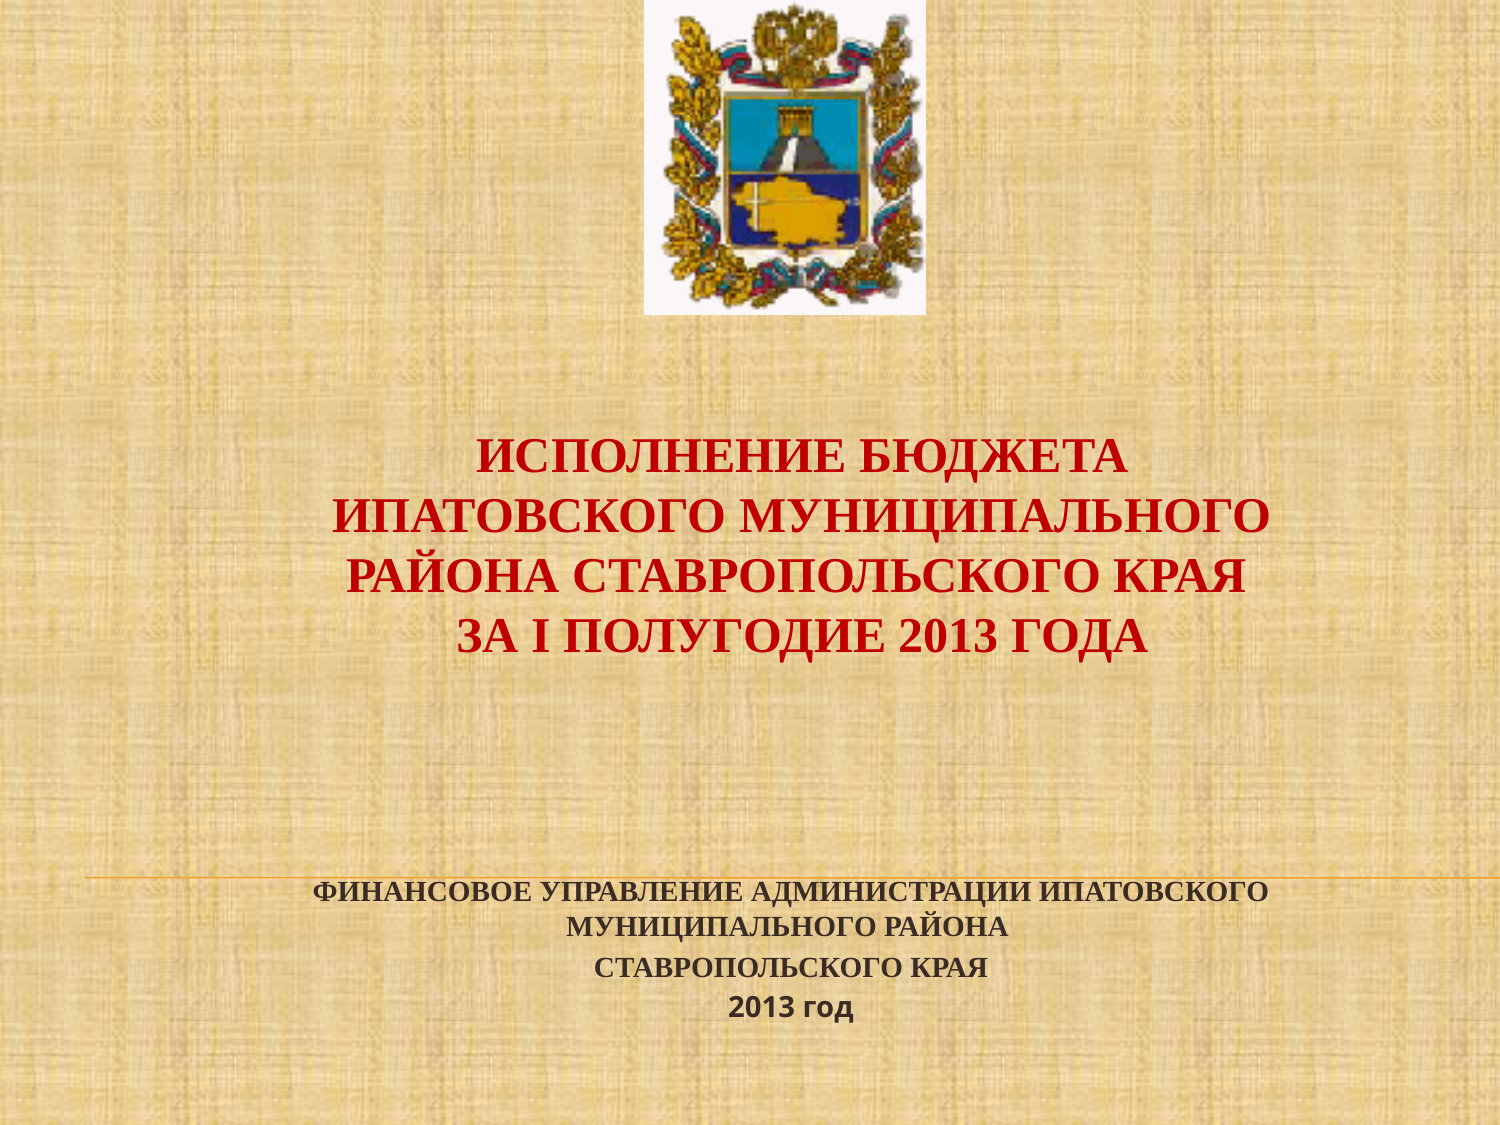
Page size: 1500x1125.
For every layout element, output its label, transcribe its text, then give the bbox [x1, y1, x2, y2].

title ИСПОЛНЕНИЕ БЮДЖЕТА ИПАТОВСКОГО МУНИЦИПАЛЬНОГО РАЙОНА СТАВРОПОЛЬСКОГО КРАЯ ЗА I ПОЛУГОДИЕ 2013 ГОДА [269, 363, 1336, 722]
picture [0, 0, 1500, 1125]
subtitle ФИНАНСОВОЕ УПРАВЛЕНИЕ АДМИНИСТРАЦИИ ИПАТОВСКОГО МУНИЦИПАЛЬНОГО РАЙОНА СТАВРОПОЛЬСКОГО КРАЯ 2013 год [269, 949, 1313, 1032]
